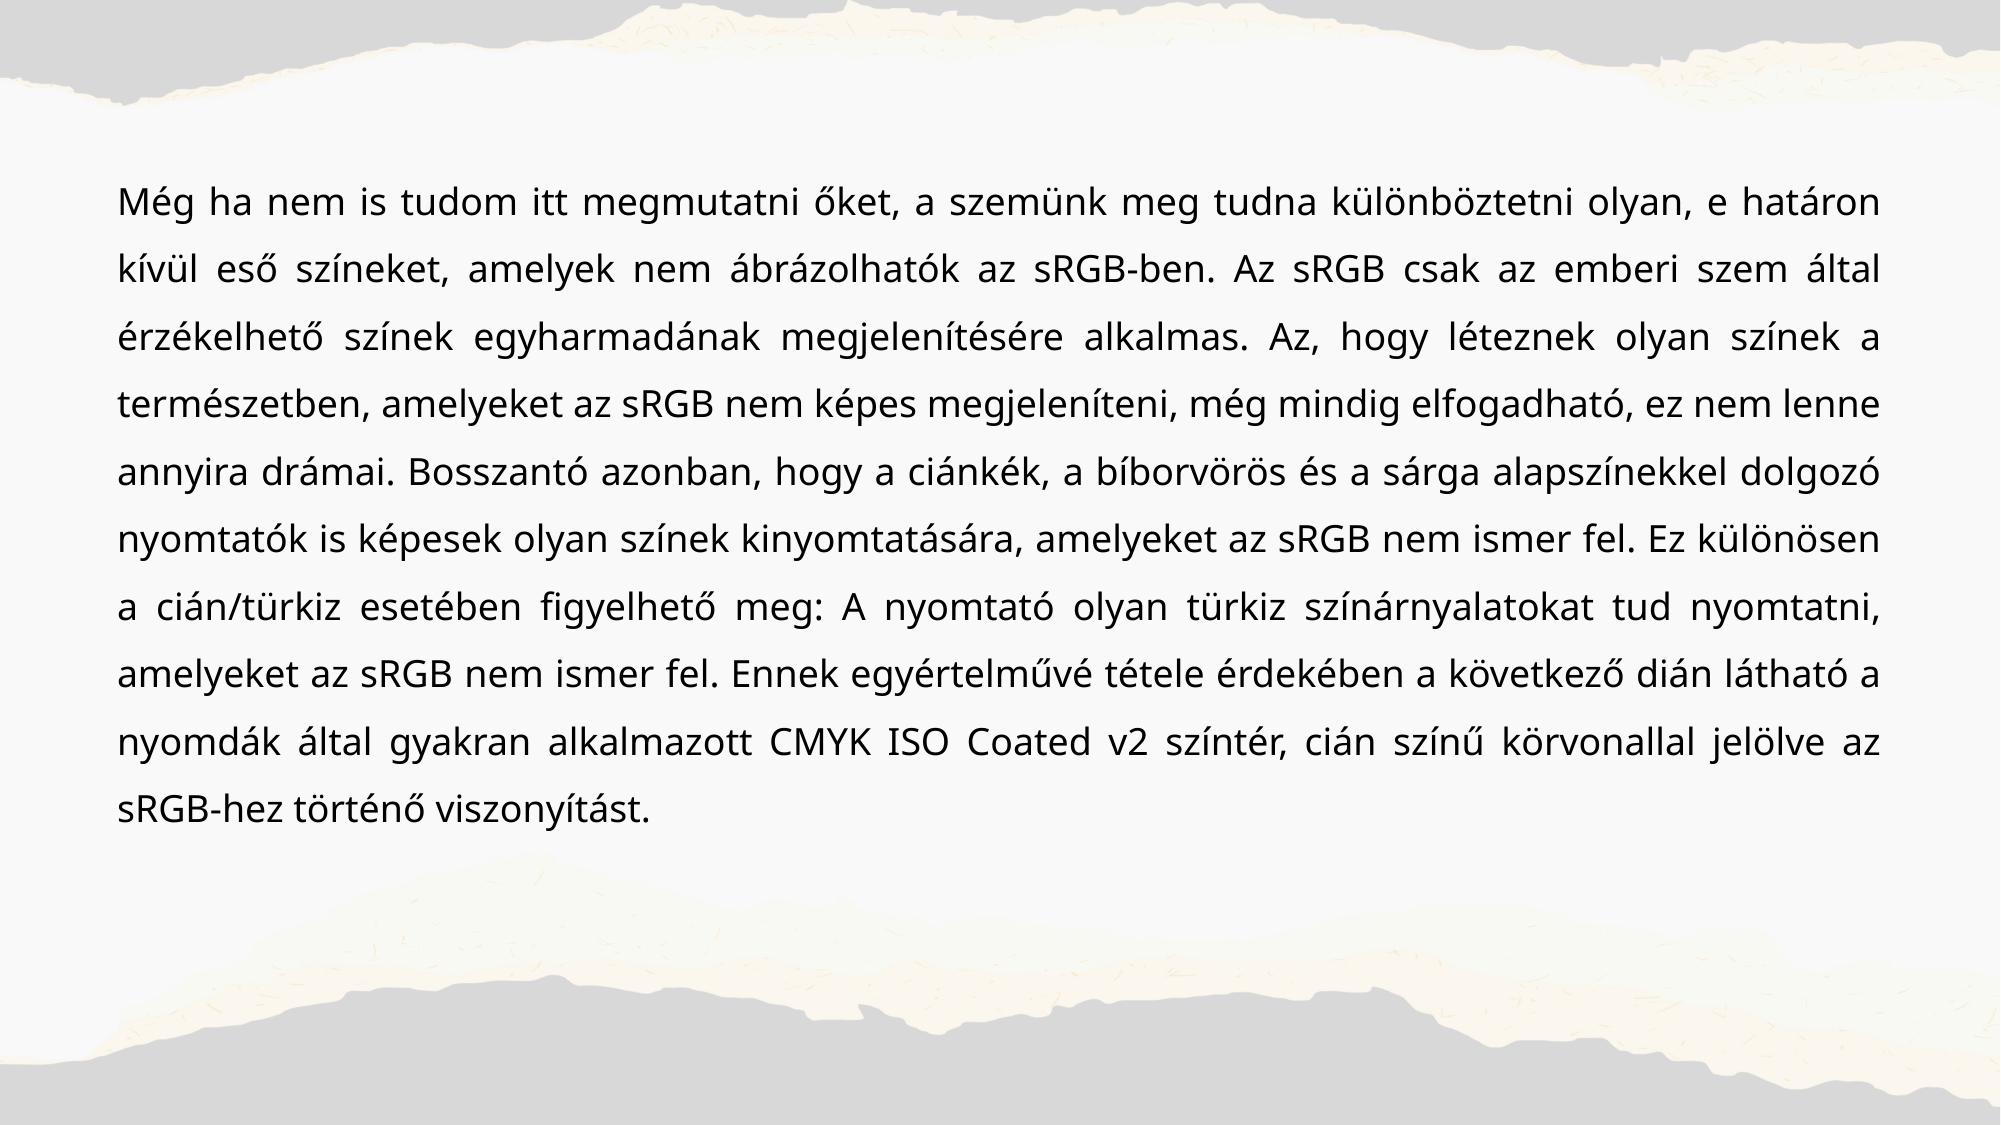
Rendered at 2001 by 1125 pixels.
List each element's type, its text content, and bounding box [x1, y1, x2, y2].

picture [0, 0, 2001, 1125]
text_box Még ha nem is tudom itt megmutatni őket, a szemünk meg tudna különböztetni olyan, e határon kívül eső színeket, amelyek nem ábrázolhatók az sRGB-ben. Az sRGB csak az emberi szem által érzékelhető színek egyharmadának megjelenítésére alkalmas. Az, hogy léteznek olyan színek a természetben, amelyeket az sRGB nem képes megjeleníteni, még mindig elfogadható, ez nem lenne annyira drámai. Bosszantó azonban, hogy a ciánkék, a bíborvörös és a sárga alapszínekkel dolgozó nyomtatók is képesek olyan színek kinyomtatására, amelyeket az sRGB nem ismer fel. Ez különösen a cián/türkiz esetében figyelhető meg: A nyomtató olyan türkiz színárnyalatokat tud nyomtatni, amelyeket az sRGB nem ismer fel. Ennek egyértelművé tétele érdekében a következő dián látható a nyomdák által gyakran alkalmazott CMYK ISO Coated v2 színtér, cián színű körvonallal jelölve az sRGB-hez történő viszonyítást. [102, 147, 1898, 838]
